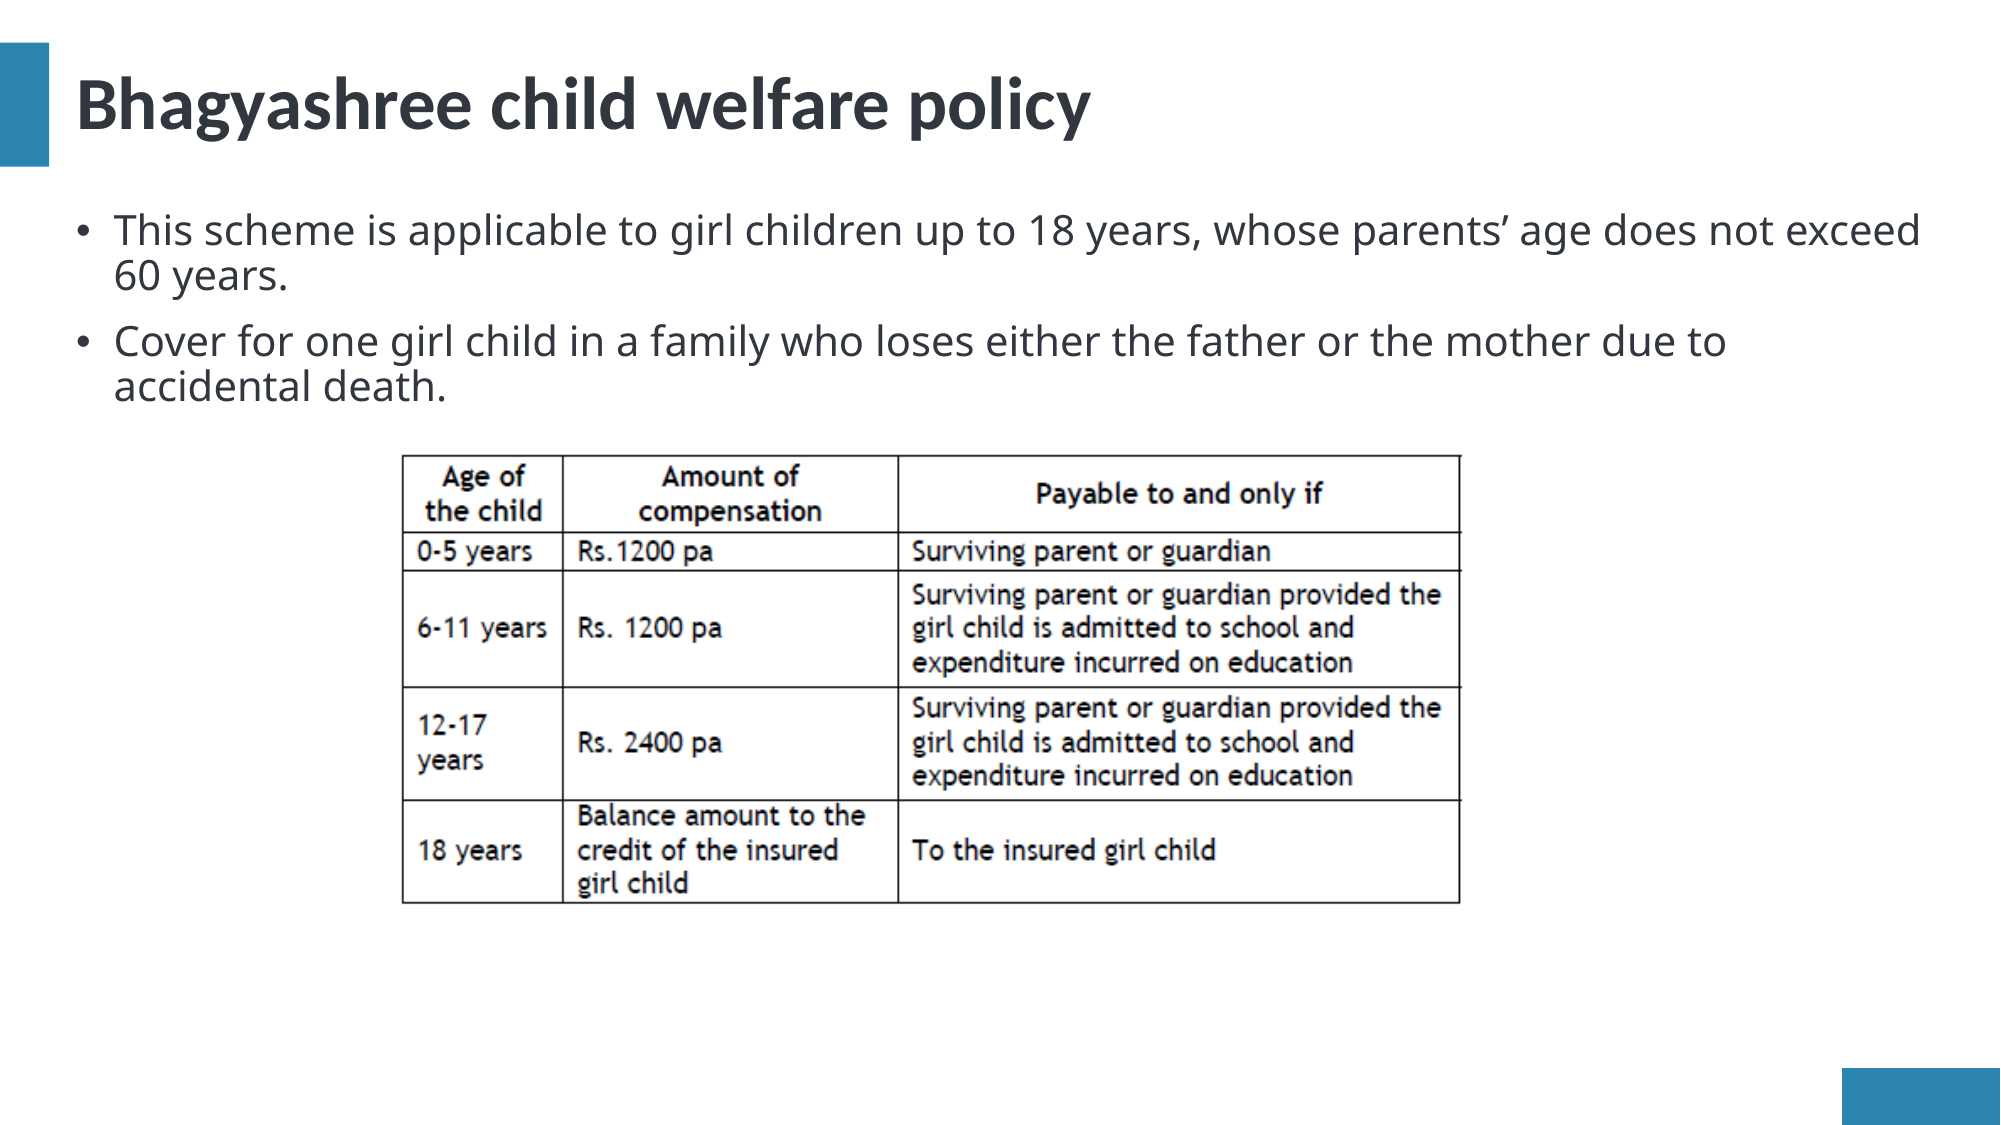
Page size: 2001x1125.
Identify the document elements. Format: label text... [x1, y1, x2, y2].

title Bhagyashree child welfare policy [60, 42, 1951, 168]
picture [372, 431, 1528, 918]
list This scheme is applicable to girl children up to 18 years, whose parents’ age does not exceed 60 years. Cover for one girl child in a family who loses either the father or the mother due to accidental death. [60, 202, 1951, 1014]
